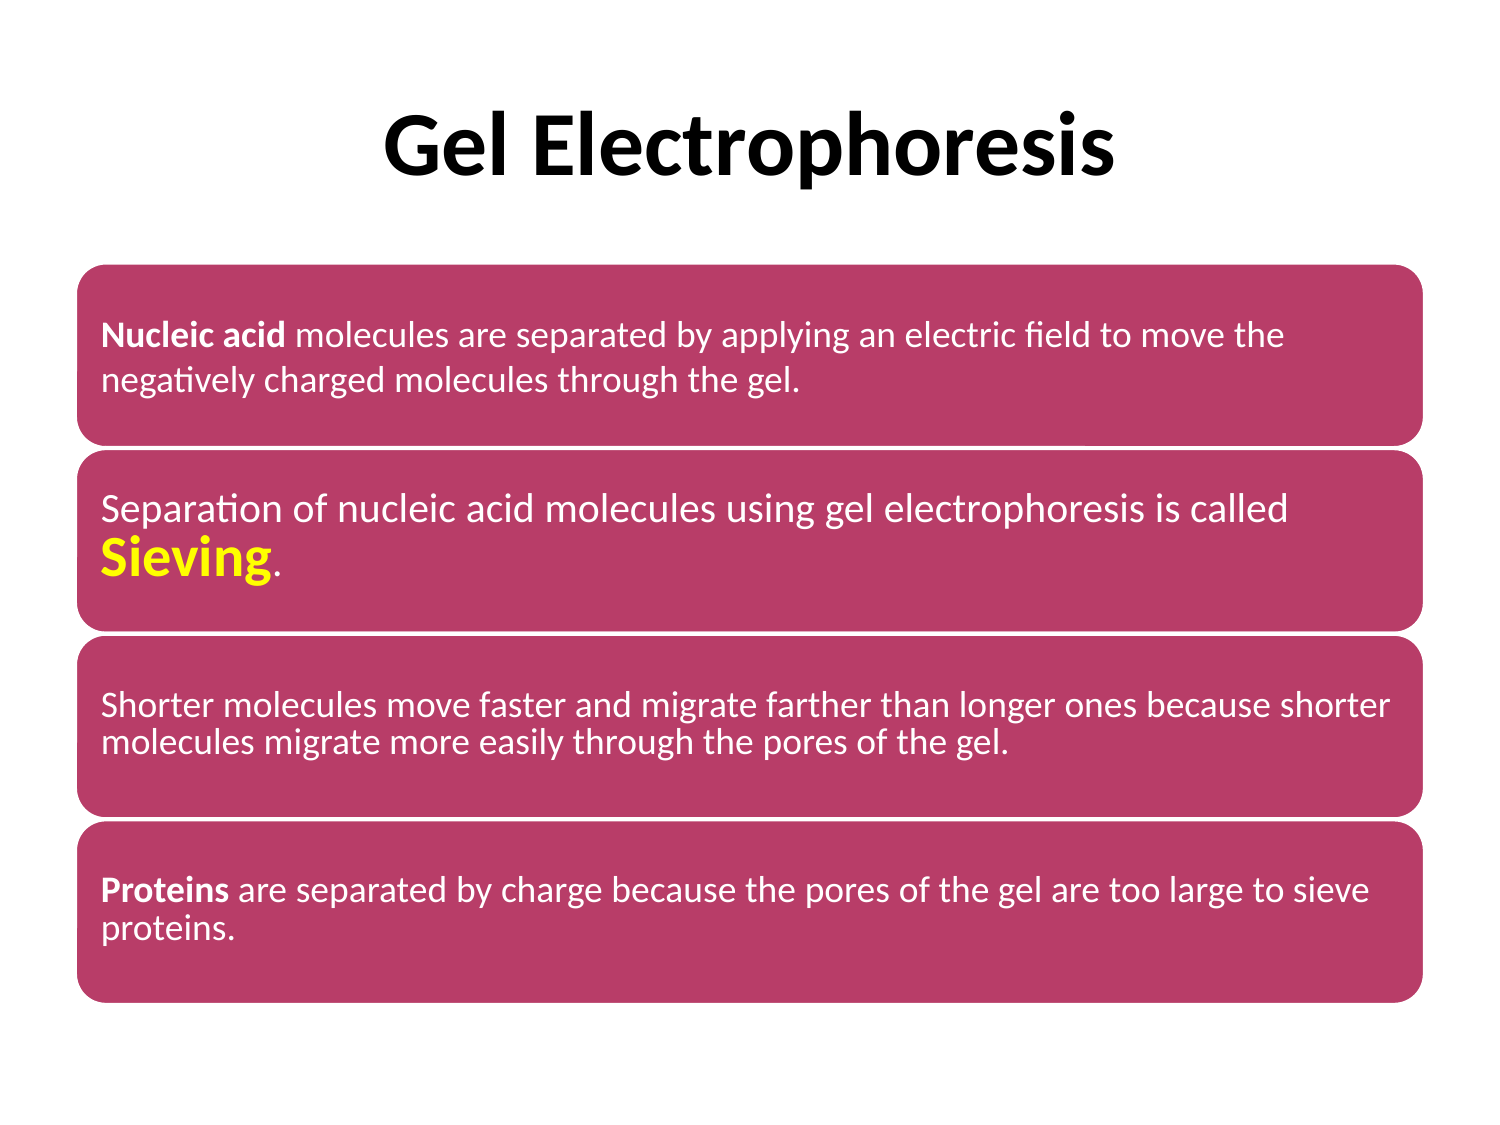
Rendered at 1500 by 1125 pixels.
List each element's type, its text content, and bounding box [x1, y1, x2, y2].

title Gel Electrophoresis [75, 45, 1425, 233]
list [74, 262, 1426, 1006]
